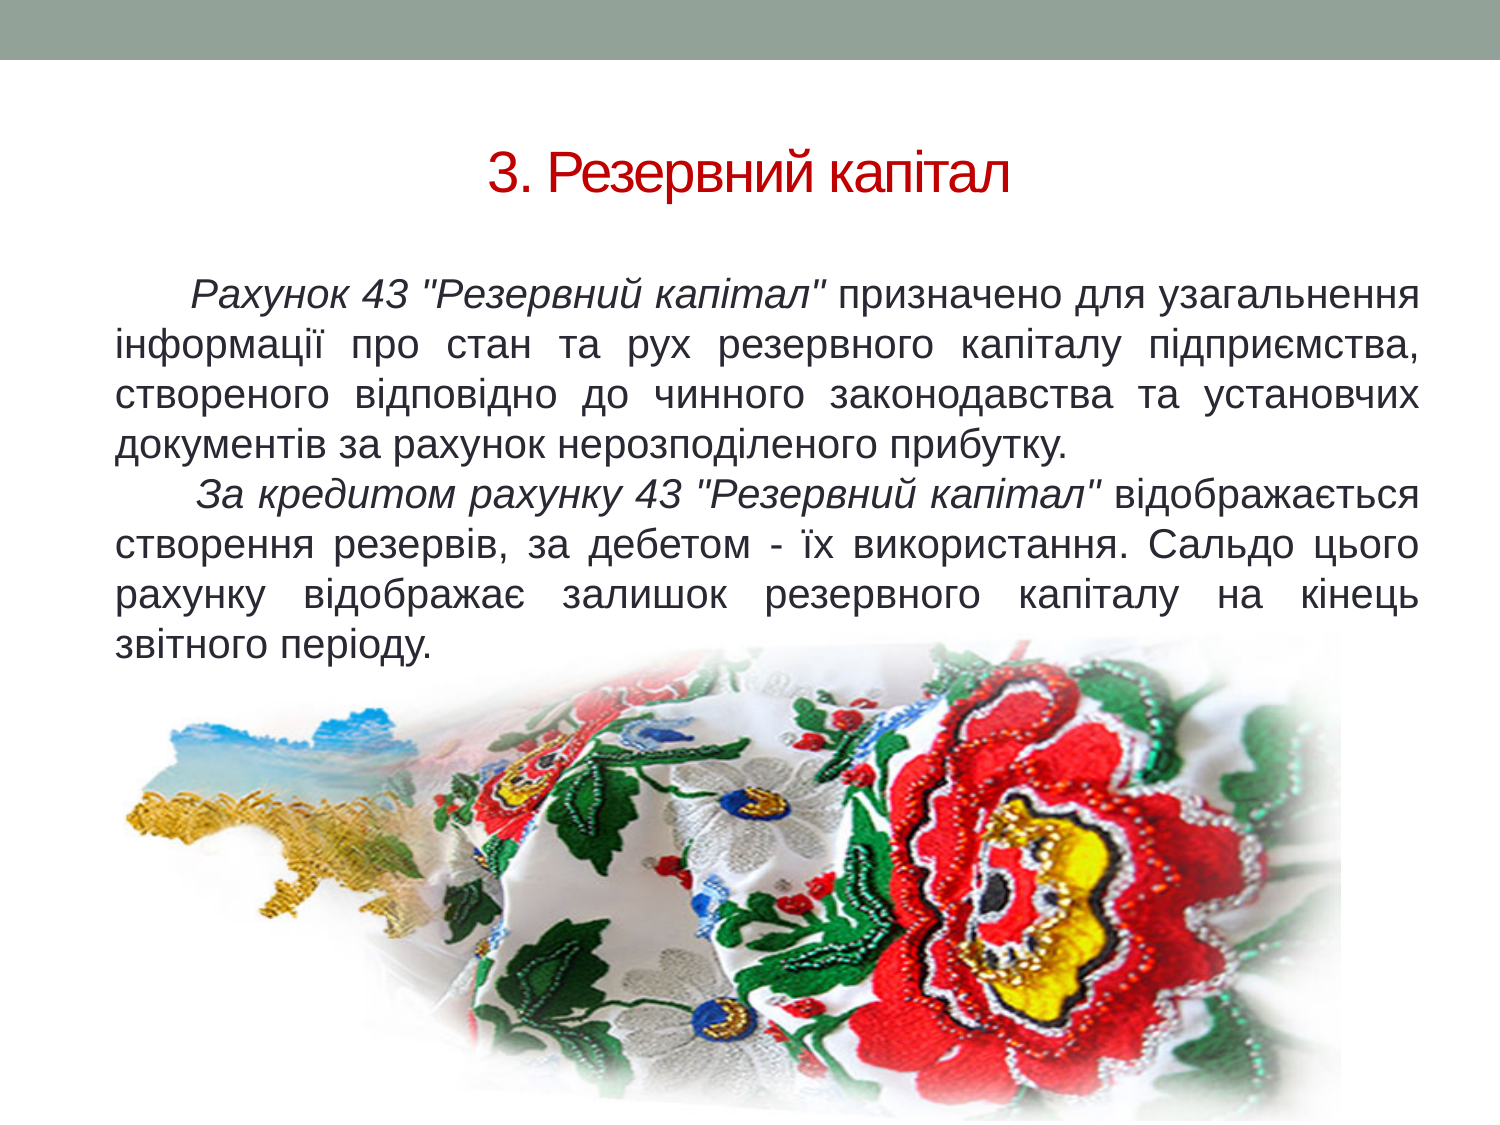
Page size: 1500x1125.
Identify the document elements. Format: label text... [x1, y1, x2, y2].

picture [123, 633, 1341, 1122]
text_box Рахунок 43 "Резервний капітал" призначено для узагальнення інформації про стан та рух резервного капіталу підприємства, створеного відповідно до чинного законодавства та установчих документів за рахунок нерозподіленого прибутку. За кредитом рахунку 43 "Резервний капітал" відображається створення резервів, за дебетом - їх використання. Сальдо цього рахунку відображає залишок резервного капіталу на кінець звітного періоду. [100, 259, 1436, 675]
title 3. Резервний капітал [75, 87, 1425, 250]
